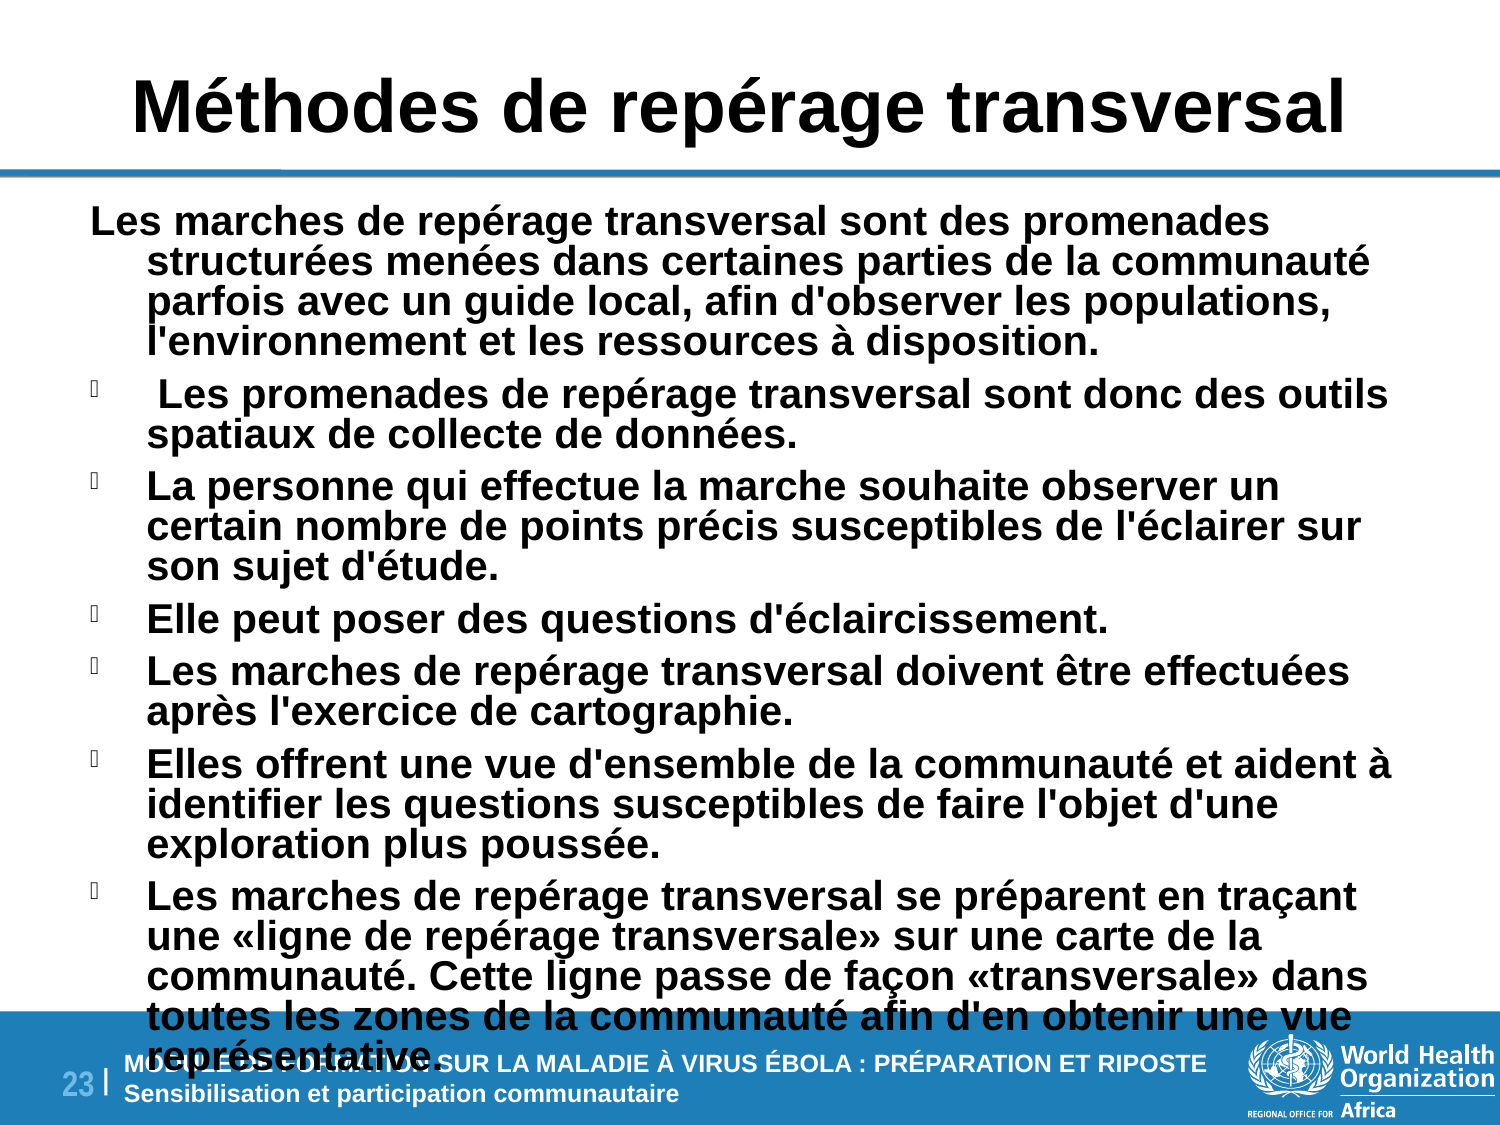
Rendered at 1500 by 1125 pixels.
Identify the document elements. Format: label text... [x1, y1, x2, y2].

list Les marches de repérage transversal sont des promenades structurées menées dans certaines parties de la communauté parfois avec un guide local, afin d'observer les populations, l'environnement et les ressources à disposition. Les promenades de repérage transversal sont donc des outils spatiaux de collecte de données. La personne qui effectue la marche souhaite observer un certain nombre de points précis susceptibles de l'éclairer sur son sujet d'étude. Elle peut poser des questions d'éclaircissement. Les marches de repérage transversal doivent être effectuées après l'exercice de cartographie. Elles offrent une vue d'ensemble de la communauté et aident à identifier les questions susceptibles de faire l'objet d'une exploration plus poussée. Les marches de repérage transversal se préparent en traçant une «ligne de repérage transversale» sur une carte de la communauté. Cette ligne passe de façon «transversale» dans toutes les zones de la communauté afin d'en obtenir une vue représentative. [75, 196, 1425, 1005]
title Méthodes de repérage transversal [75, 45, 1425, 161]
